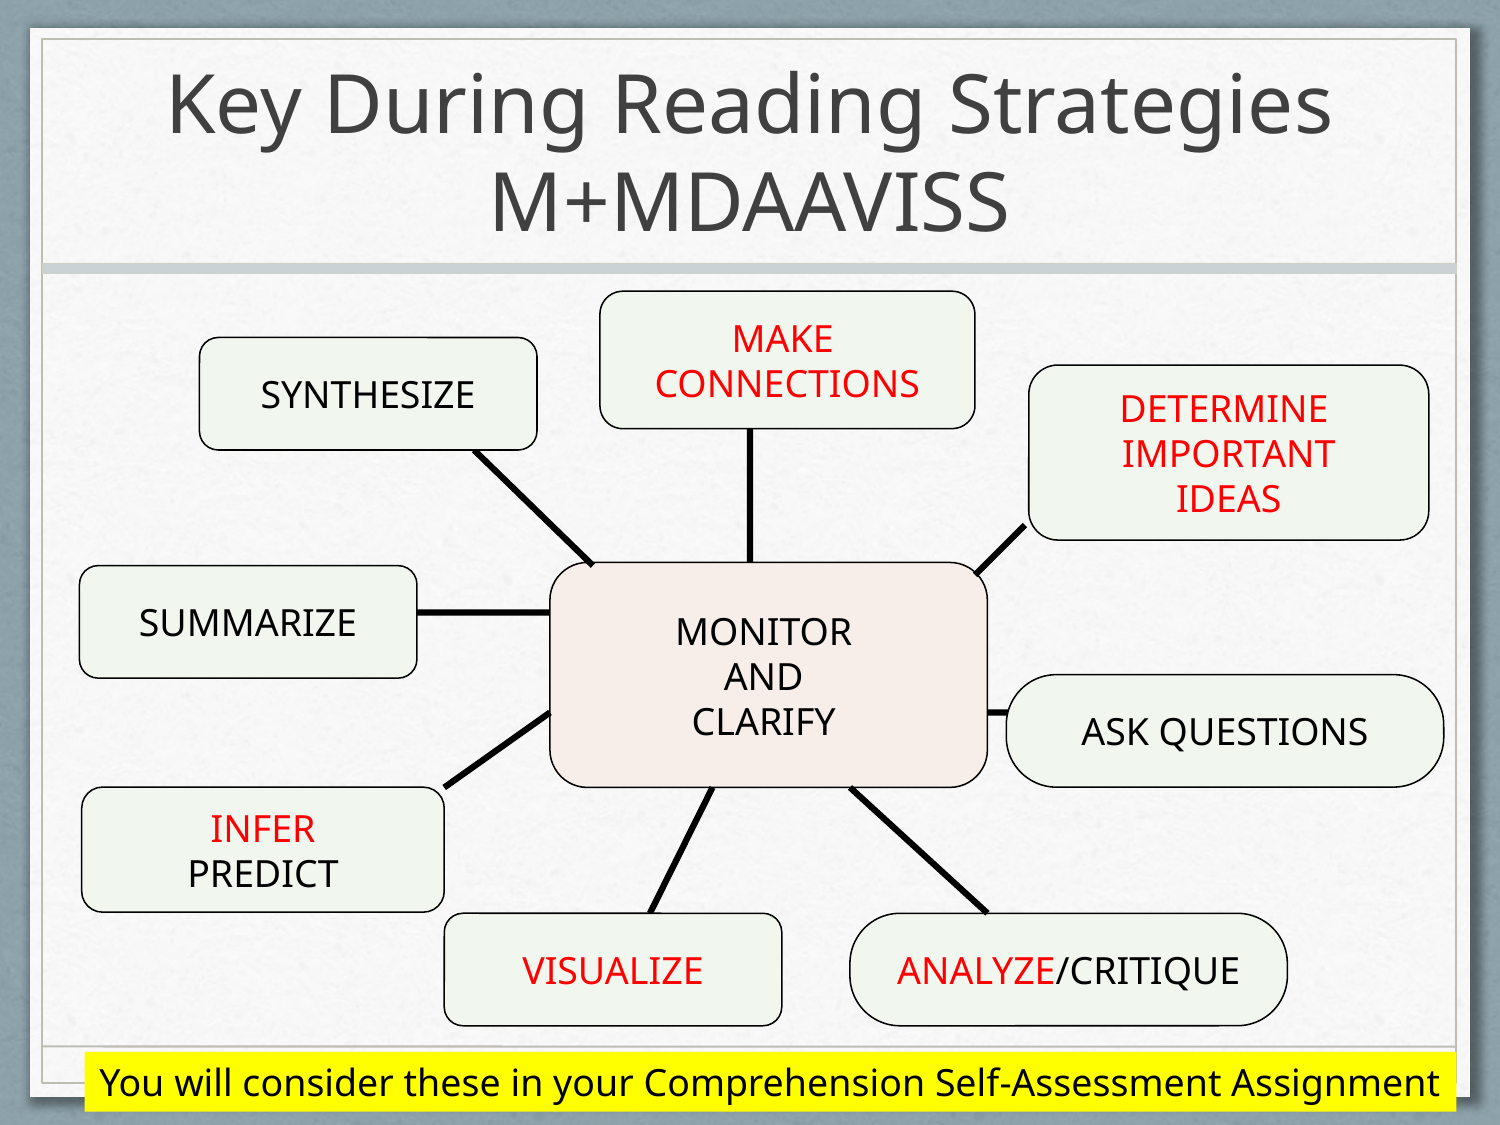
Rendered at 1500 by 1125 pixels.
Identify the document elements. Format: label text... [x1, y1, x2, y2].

text_box SYNTHESIZE [199, 337, 537, 451]
text_box MAKE CONNECTIONS [599, 291, 975, 429]
text_box VISUALIZE [444, 913, 782, 1026]
text_box INFER PREDICT [81, 787, 445, 913]
picture [30, 28, 1470, 1097]
picture [43, 1048, 1455, 1082]
text_box MONITOR AND CLARIFY [549, 562, 988, 788]
text_box SUMMARIZE [79, 565, 417, 679]
text_box DETERMINE IMPORTANT IDEAS [1028, 365, 1429, 541]
picture [43, 40, 1455, 262]
text_box D [1025, 450, 1040, 535]
text_box ASK QUESTIONS [1006, 674, 1444, 788]
text_box You will consider these in your Comprehension Self-Assessment Assignment [84, 1051, 1457, 1112]
picture [43, 274, 1455, 1045]
title Key During Reading Strategies M+MDAAVISS [147, 40, 1353, 260]
text_box ANALYZE/CRITIQUE [849, 913, 1288, 1026]
text_box I [367, 775, 418, 787]
